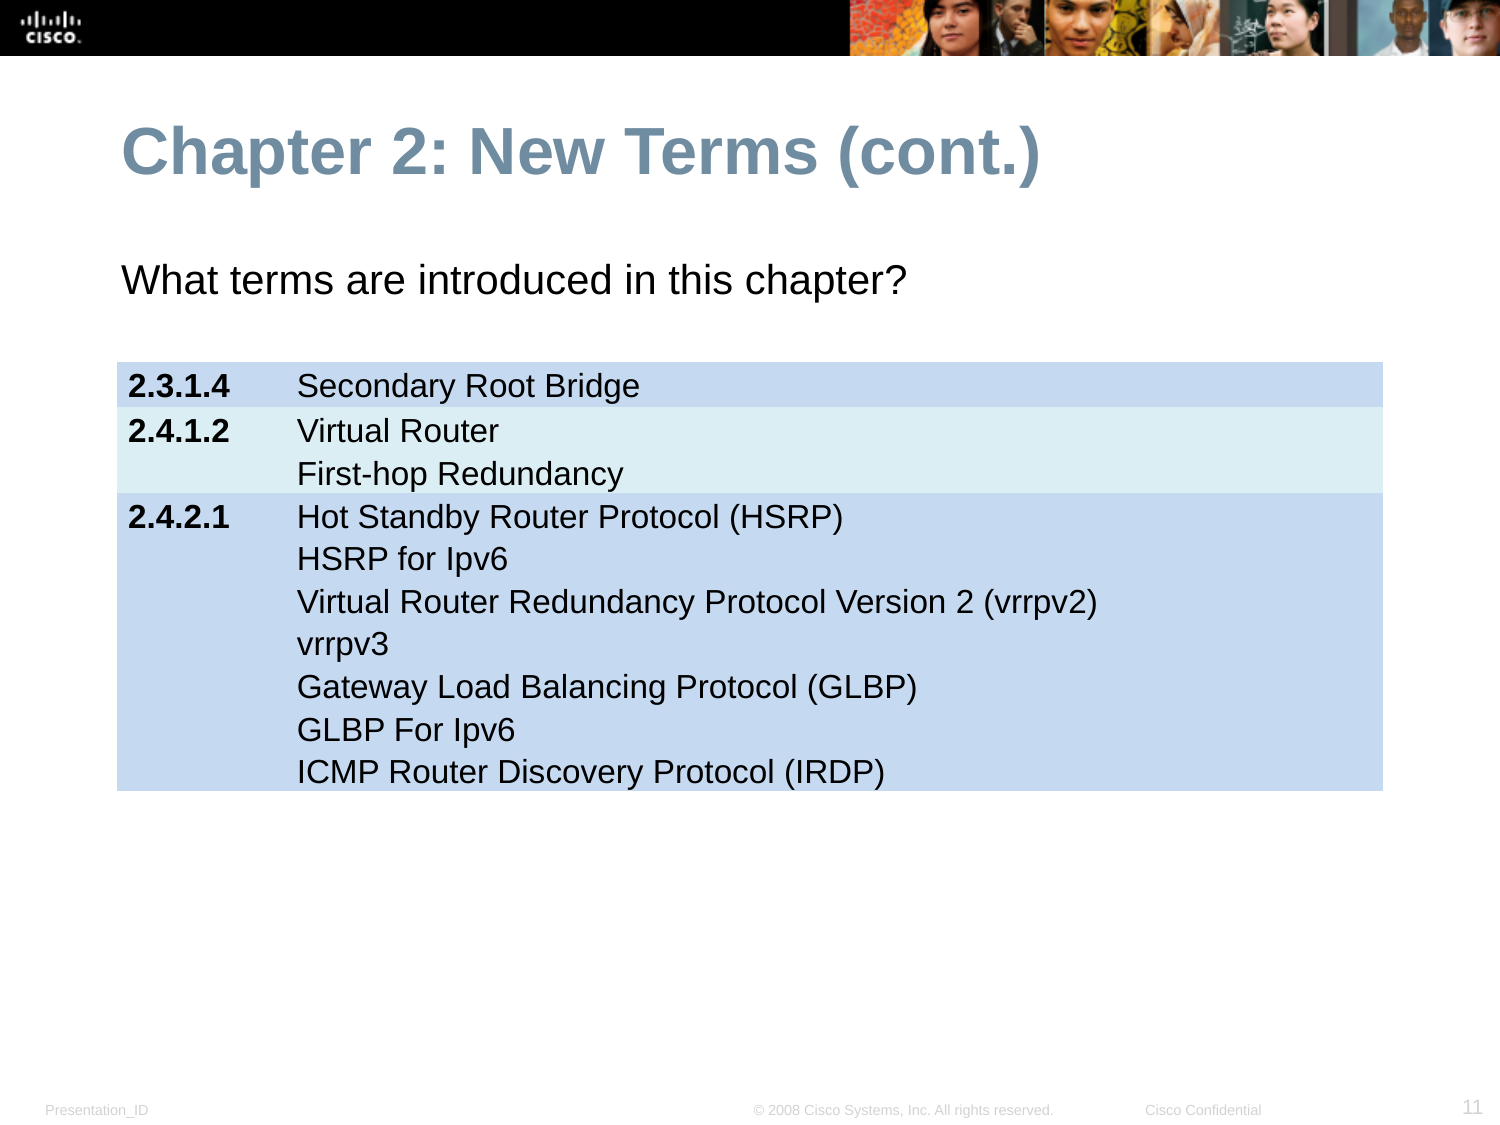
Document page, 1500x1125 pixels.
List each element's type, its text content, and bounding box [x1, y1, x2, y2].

table_cell Virtual Router First-hop Redundancy [286, 407, 1383, 493]
table_header 2.3.1.4 [117, 362, 286, 407]
table_cell 2.4.2.1 [117, 493, 286, 791]
list What terms are introduced in this chapter? [107, 249, 1411, 331]
table_header Secondary Root Bridge [286, 362, 1383, 407]
title Chapter 2: New Terms (cont.) [107, 57, 1444, 196]
picture [0, 0, 1500, 56]
table_cell Hot Standby Router Protocol (HSRP) HSRP for Ipv6 Virtual Router Redundancy Protocol Version 2 (vrrpv2) vrrpv3 Gateway Load Balancing Protocol (GLBP) GLBP For Ipv6 ICMP Router Discovery Protocol (IRDP) [286, 493, 1383, 791]
table_cell 2.4.1.2 [117, 407, 286, 493]
